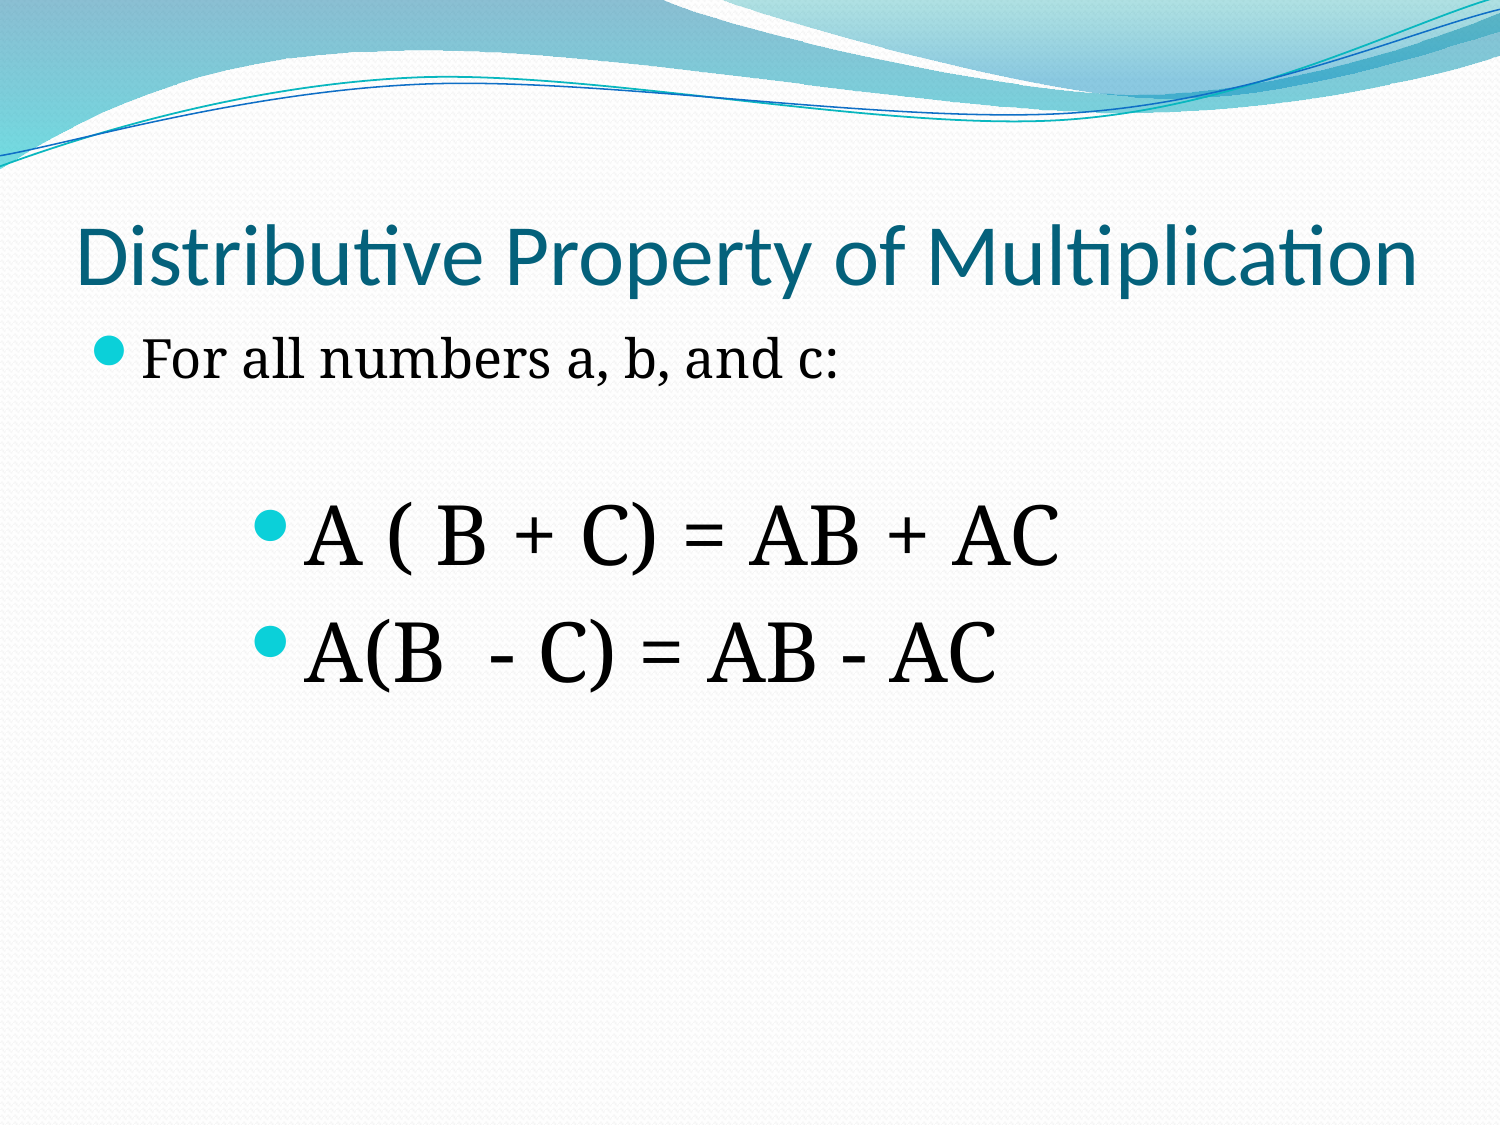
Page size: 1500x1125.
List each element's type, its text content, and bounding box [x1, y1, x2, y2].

title Distributive Property of Multiplication [75, 115, 1425, 303]
list For all numbers a, b, and c: A ( B + C) = AB + AC A(B - C) = AB - AC [75, 317, 1425, 1038]
